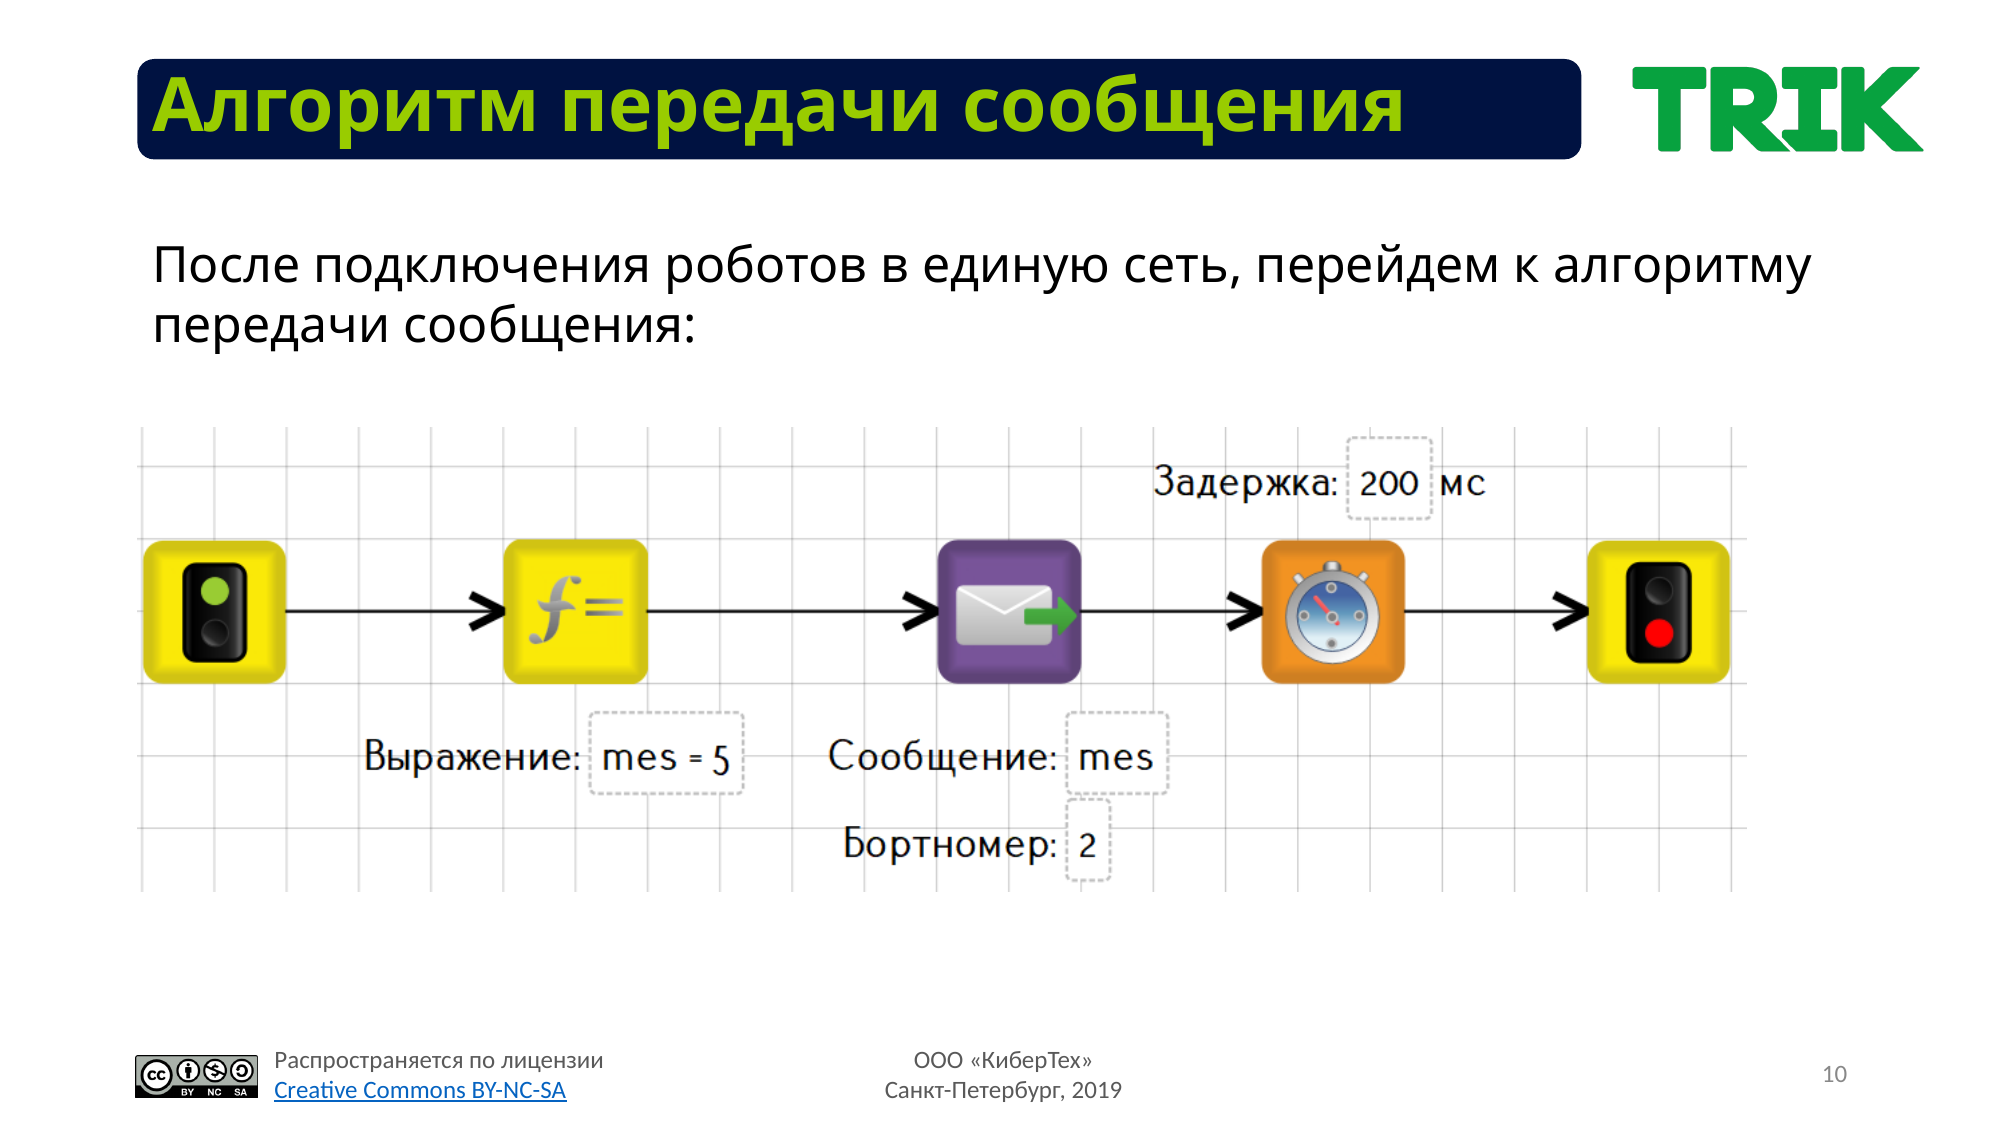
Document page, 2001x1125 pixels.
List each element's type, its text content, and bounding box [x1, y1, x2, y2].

picture [1631, 64, 1924, 154]
slide_number 10 [1412, 1042, 1863, 1103]
text_box После подключения роботов в единую сеть, перейдем к алгоритму передачи сообщения: [137, 217, 1905, 318]
title Алгоритм передачи сообщения [137, 59, 1582, 160]
picture [137, 427, 1747, 892]
picture [135, 1055, 258, 1098]
